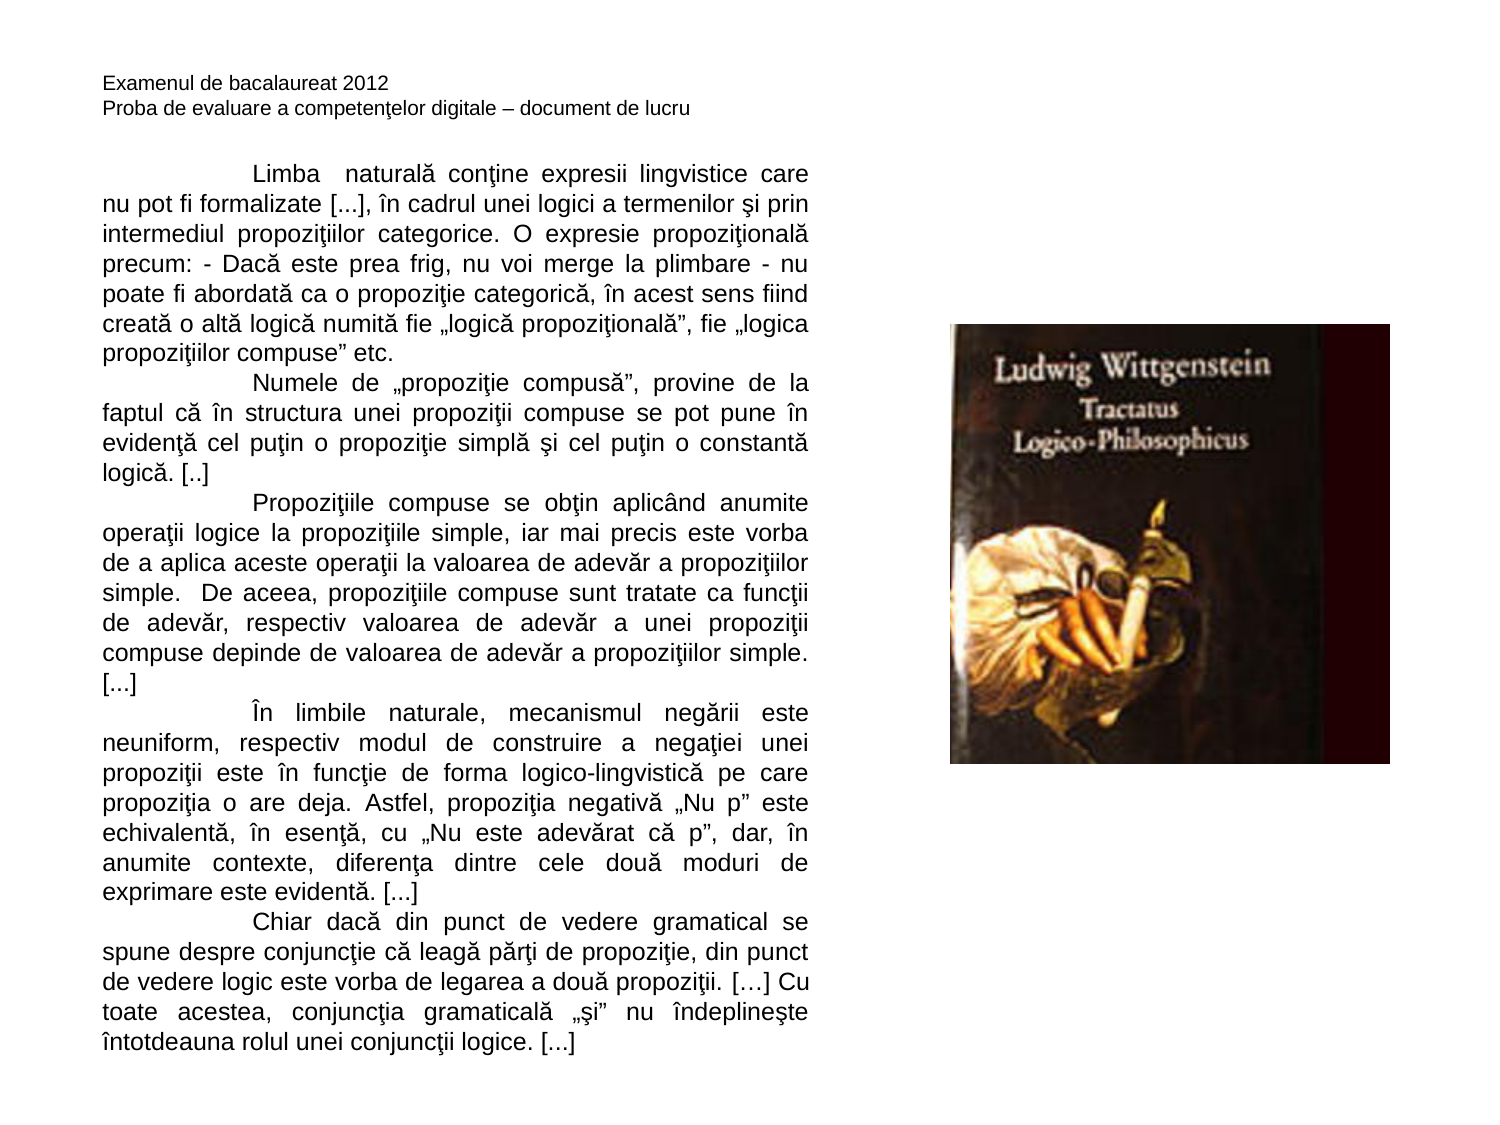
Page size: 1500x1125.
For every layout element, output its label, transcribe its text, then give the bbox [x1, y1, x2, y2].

text_box Examenul de bacalaureat 2012 Proba de evaluare a competenţelor digitale – document de lucru [87, 62, 888, 128]
text_box Limba naturală conţine expresii lingvistice care nu pot fi formalizate [...], în cadrul unei logici a termenilor şi prin intermediul propoziţiilor categorice. O expresie propoziţională precum: - Dacă este prea frig, nu voi merge la plimbare - nu poate fi abordată ca o propoziţie categorică, în acest sens fiind creată o altă logică numită fie „logică propoziţională”, fie „logica propoziţiilor compuse” etc. Numele de „propoziţie compusă”, provine de la faptul că în structura unei propoziţii compuse se pot pune în evidenţă cel puţin o propoziţie simplă şi cel puţin o constantă logică. [..] Propoziţiile compuse se obţin aplicând anumite operaţii logice la propoziţiile simple, iar mai precis este vorba de a aplica aceste operaţii la valoarea de adevăr a propoziţiilor simple. De aceea, propoziţiile compuse sunt tratate ca funcţii de adevăr, respectiv valoarea de adevăr a unei propoziţii compuse depinde de valoarea de adevăr a propoziţiilor simple. [...] În limbile naturale, mecanismul negării este neuniform, respectiv modul de construire a negaţiei unei propoziţii este în funcţie de forma logico-lingvistică pe care propoziţia o are deja. Astfel, propoziţia negativă „Nu p” este echivalentă, în esenţă, cu „Nu este adevărat că p”, dar, în anumite contexte, diferenţa dintre cele două moduri de exprimare este evidentă. [...] Chiar dacă din punct de vedere gramatical se spune despre conjuncţie că leagă părţi de propoziţie, din punct de vedere logic este vorba de legarea a două propoziţii. […] Cu toate acestea, conjuncţia gramaticală „şi” nu îndeplineşte întotdeauna rolul unei conjuncţii logice. [...] [87, 149, 825, 1063]
picture [949, 324, 1390, 765]
